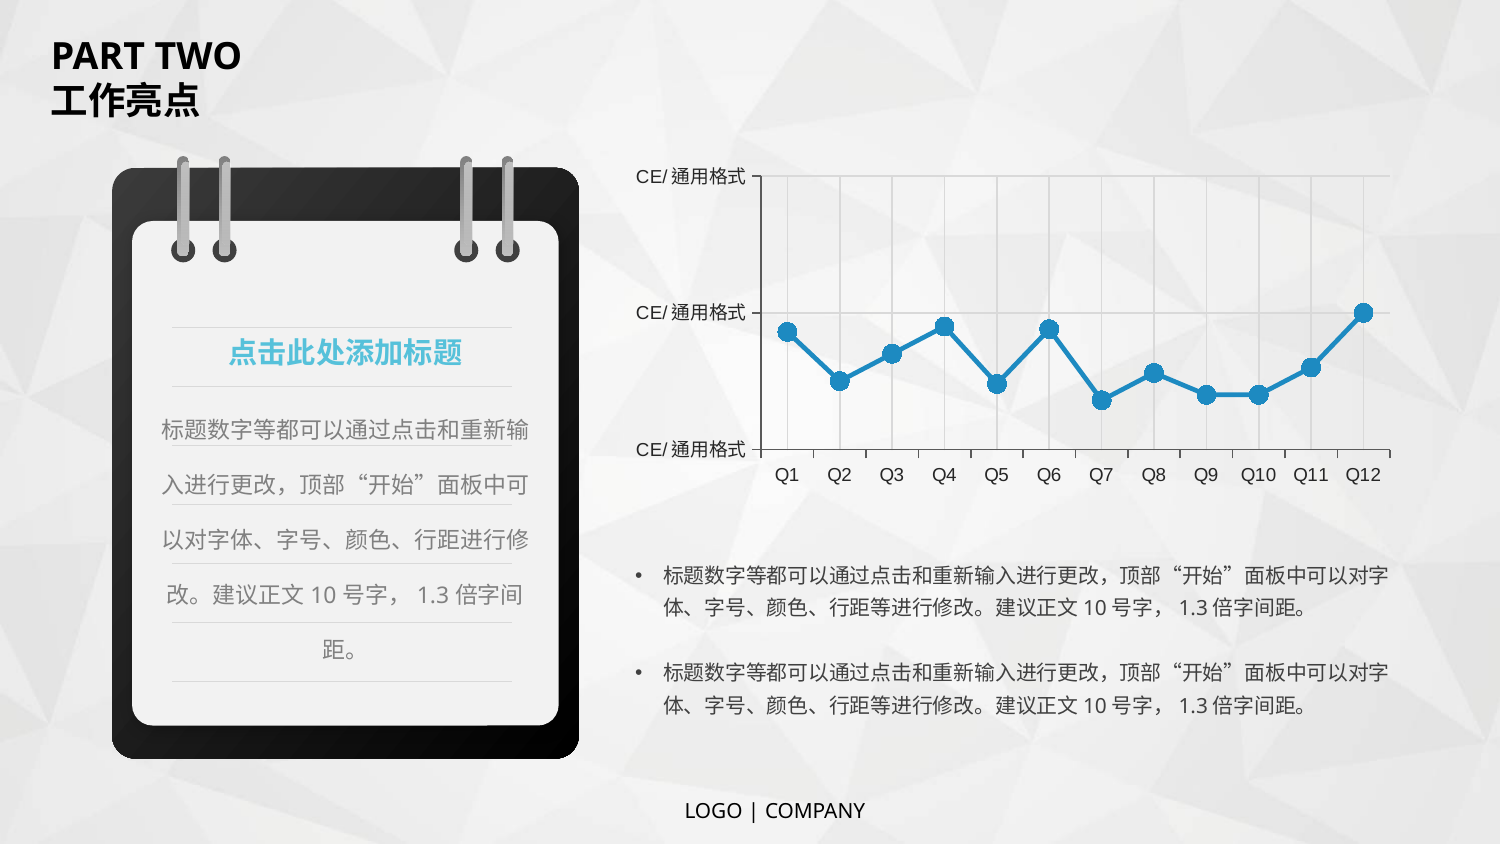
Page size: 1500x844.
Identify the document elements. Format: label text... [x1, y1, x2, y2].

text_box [111, 155, 579, 759]
text_box 标题数字等都可以通过点击和重新输入进行更改，顶部“开始”面板中可以对字体、字号、颜色、行距等进行修改。建议正文10号字，1.3倍字间距。 标题数字等都可以通过点击和重新输入进行更改，顶部“开始”面板中可以对字体、字号、颜色、行距等进行修改。建议正文10号字，1.3倍字间距。 [620, 547, 1406, 725]
text_box PART TWO 工作亮点 [36, 24, 261, 130]
picture [0, 0, 1500, 844]
text_box LOGO | COMPANY [669, 790, 880, 831]
chart [619, 155, 1406, 494]
